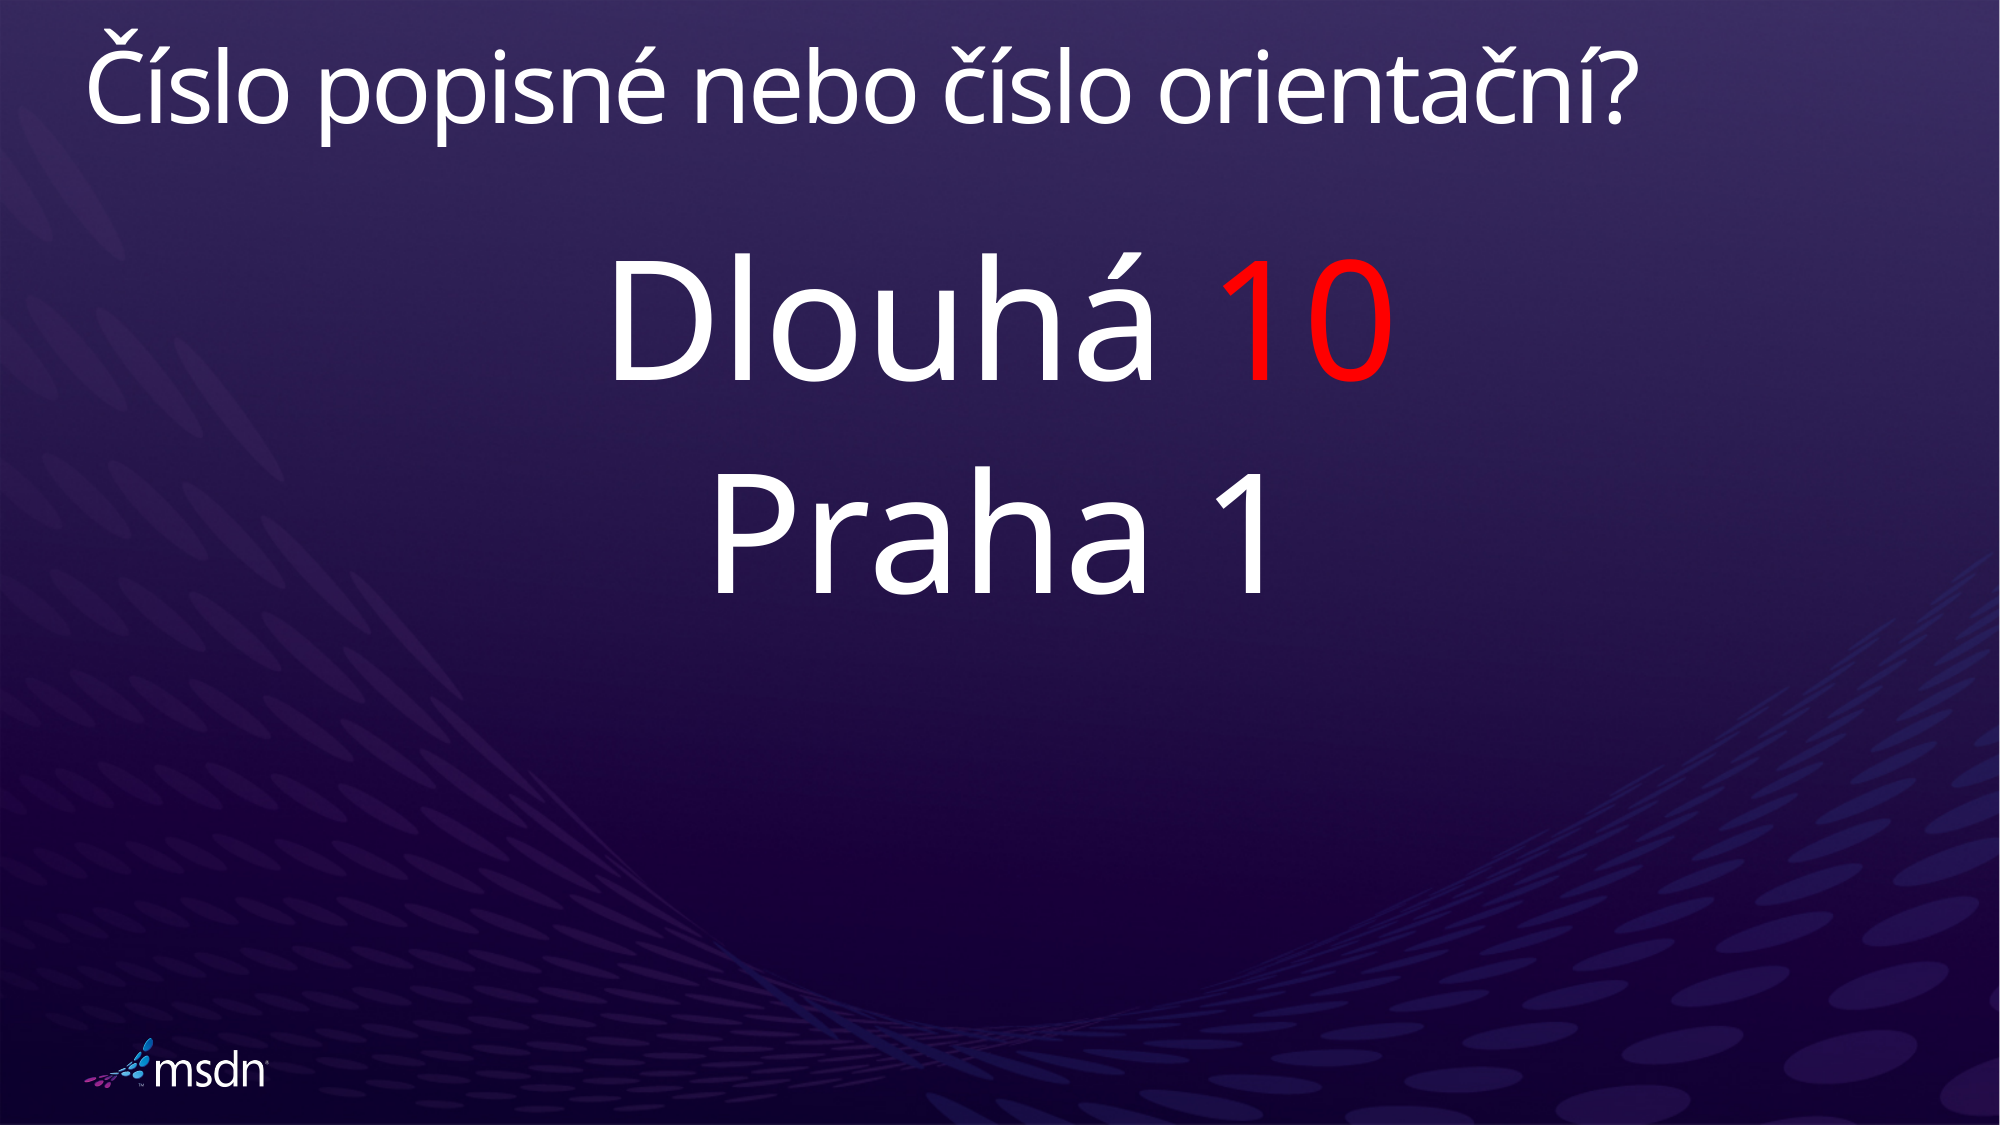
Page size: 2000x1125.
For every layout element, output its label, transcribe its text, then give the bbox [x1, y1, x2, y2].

picture [0, 0, 2000, 1125]
list Dlouhá 10 Praha 1 [83, 236, 1917, 641]
title Číslo popisné nebo číslo orientační? [83, 37, 1917, 147]
